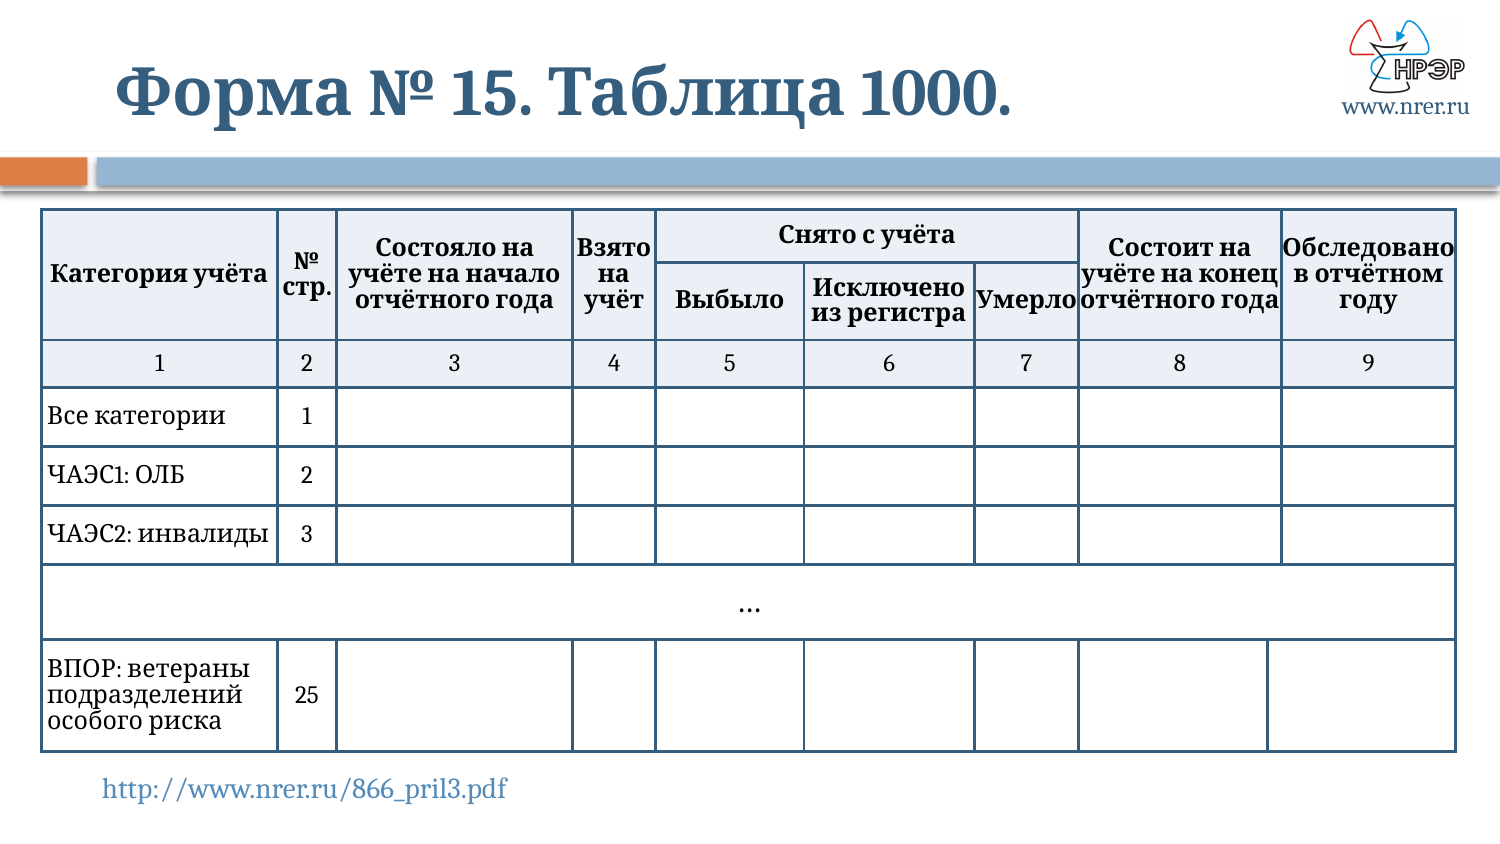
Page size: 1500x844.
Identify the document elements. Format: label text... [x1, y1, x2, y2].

table_cell ЧАЭС1: ОЛБ [43, 448, 276, 504]
table_cell Выбыло [657, 264, 803, 339]
table_cell Все категории [43, 389, 276, 445]
table_cell [338, 448, 571, 504]
table_cell [1269, 641, 1454, 750]
table_cell 9 [1283, 341, 1454, 386]
table_cell [805, 641, 973, 750]
table_cell [1080, 507, 1280, 563]
table_cell 1 [43, 341, 276, 386]
table_cell [574, 641, 654, 750]
table_cell [805, 448, 973, 504]
table_cell [1080, 448, 1280, 504]
table_header Снято с учёта [657, 211, 1077, 261]
table_cell 3 [279, 507, 335, 563]
table_cell [976, 448, 1077, 504]
table_cell 1 [279, 389, 335, 445]
table_header Состояло на учёте на начало отчётного года [338, 211, 571, 339]
table_cell [805, 507, 973, 563]
table_cell [657, 448, 803, 504]
table_cell 3 [338, 341, 571, 386]
table_header № стр. [279, 211, 335, 339]
table_cell [657, 389, 803, 445]
table_cell [338, 389, 571, 445]
table_cell 2 [279, 341, 335, 386]
table_cell [574, 448, 654, 504]
table_cell [338, 507, 571, 563]
table_cell 2 [279, 448, 335, 504]
table_cell [1283, 448, 1454, 504]
table_cell [1080, 641, 1266, 750]
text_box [1328, 19, 1495, 127]
table_cell 6 [805, 341, 973, 386]
table_header Состоит на учёте на конец отчётного года [1080, 211, 1280, 339]
table_cell 7 [976, 341, 1077, 386]
table_header Обследовано в отчётном году [1283, 211, 1454, 339]
table_header Категория учёта [43, 211, 276, 339]
table_cell [976, 389, 1077, 445]
table_cell 8 [1080, 341, 1280, 386]
table_cell [805, 389, 973, 445]
text_box http://www.nrer.ru/866_pril3.pdf [88, 762, 892, 812]
table_cell [657, 641, 803, 750]
table_cell 25 [279, 641, 335, 750]
table_cell 5 [657, 341, 803, 386]
table_header Взято на учёт [574, 211, 654, 339]
table_cell [1283, 389, 1454, 445]
table_cell [976, 507, 1077, 563]
table_cell Исключено из регистра [805, 264, 973, 339]
table_cell [1080, 389, 1280, 445]
table_cell [657, 507, 803, 563]
table_cell Умерло [976, 264, 1077, 339]
title Форма № 15. Таблица 1000. [100, 27, 1500, 151]
table_cell [338, 641, 571, 750]
table_cell [574, 507, 654, 563]
table_cell 4 [574, 341, 654, 386]
table_cell … [43, 566, 1454, 638]
table_cell [1283, 507, 1454, 563]
table_cell ВПОР: ветераны подразделений особого риска [43, 641, 276, 750]
table_cell [976, 641, 1077, 750]
table_cell ЧАЭС2: инвалиды [43, 507, 276, 563]
table_cell [574, 389, 654, 445]
